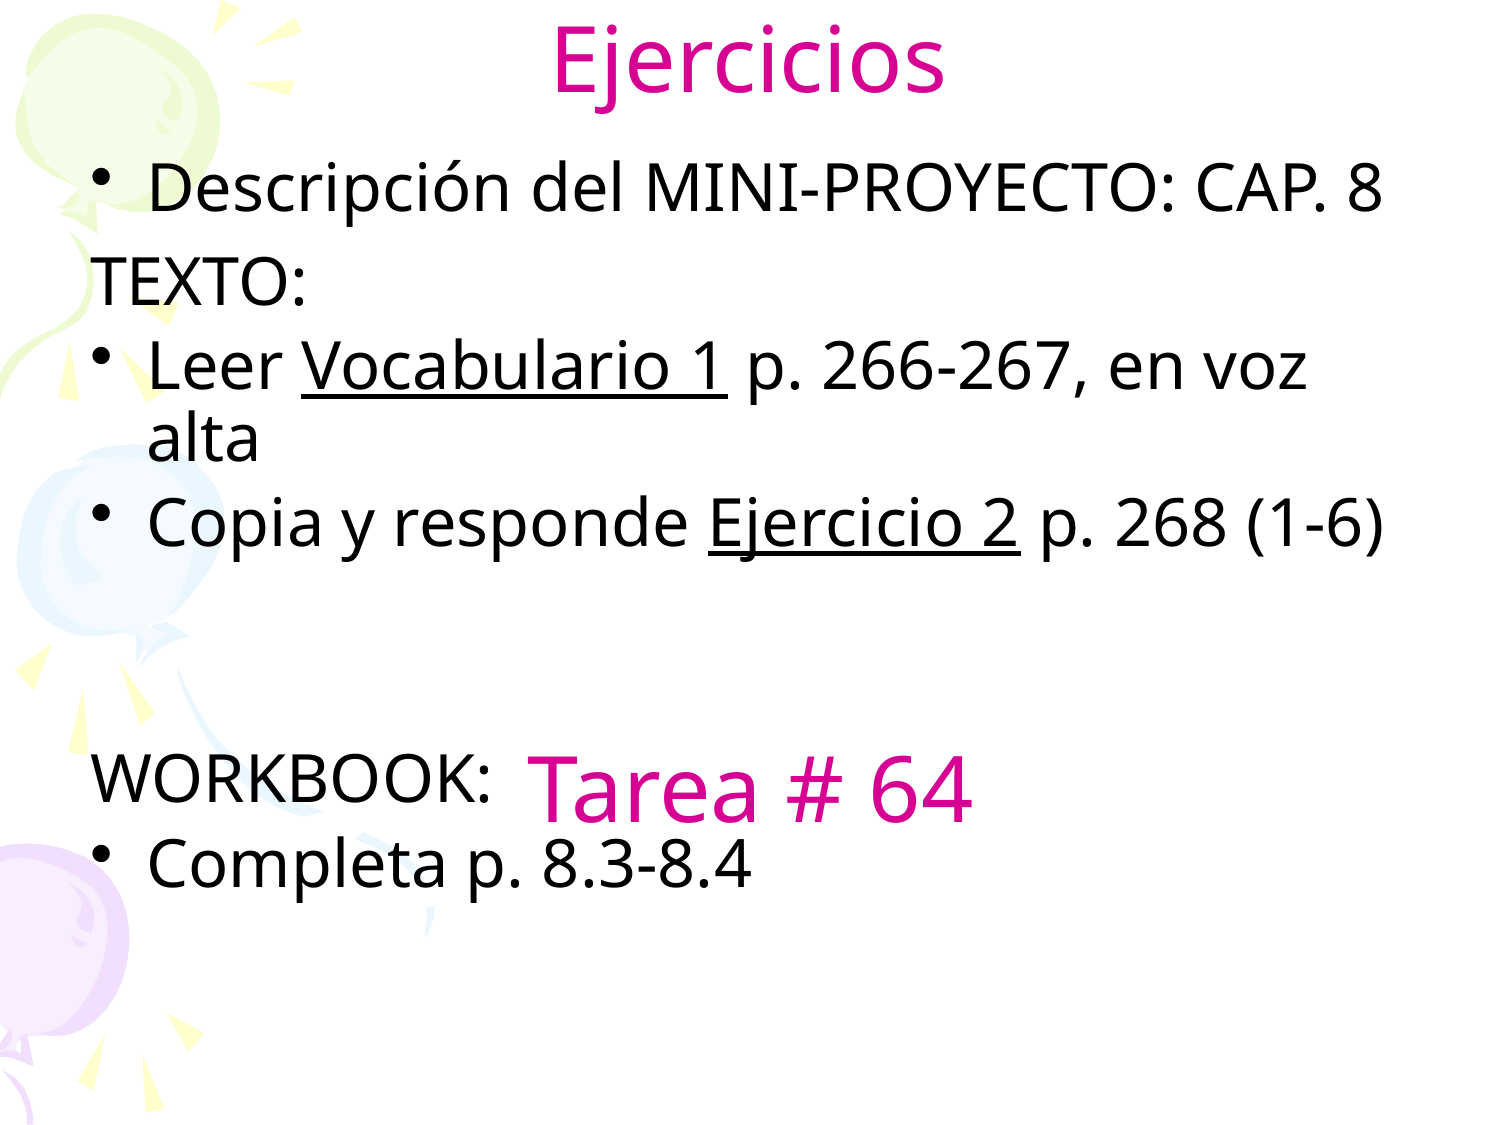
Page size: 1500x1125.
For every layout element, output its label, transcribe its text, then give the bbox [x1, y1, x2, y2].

title Ejercicios [72, 0, 1425, 121]
list Descripción del MINI-PROYECTO: CAP. 8 TEXTO: Leer Vocabulario 1 p. 266-267, en voz alta Copia y responde Ejercicio 2 p. 268 (1-6) WORKBOOK: Completa p. 8.3-8.4 [75, 850, 1425, 938]
list Descripción del MINI-PROYECTO: CAP. 8 TEXTO: Leer Vocabulario 1 p. 266-267, en voz alta Copia y responde Ejercicio 2 p. 268 (1-6) WORKBOOK: Completa p. 8.3-8.4 [75, 137, 1425, 634]
text_box Tarea # 64 [74, 634, 1428, 850]
